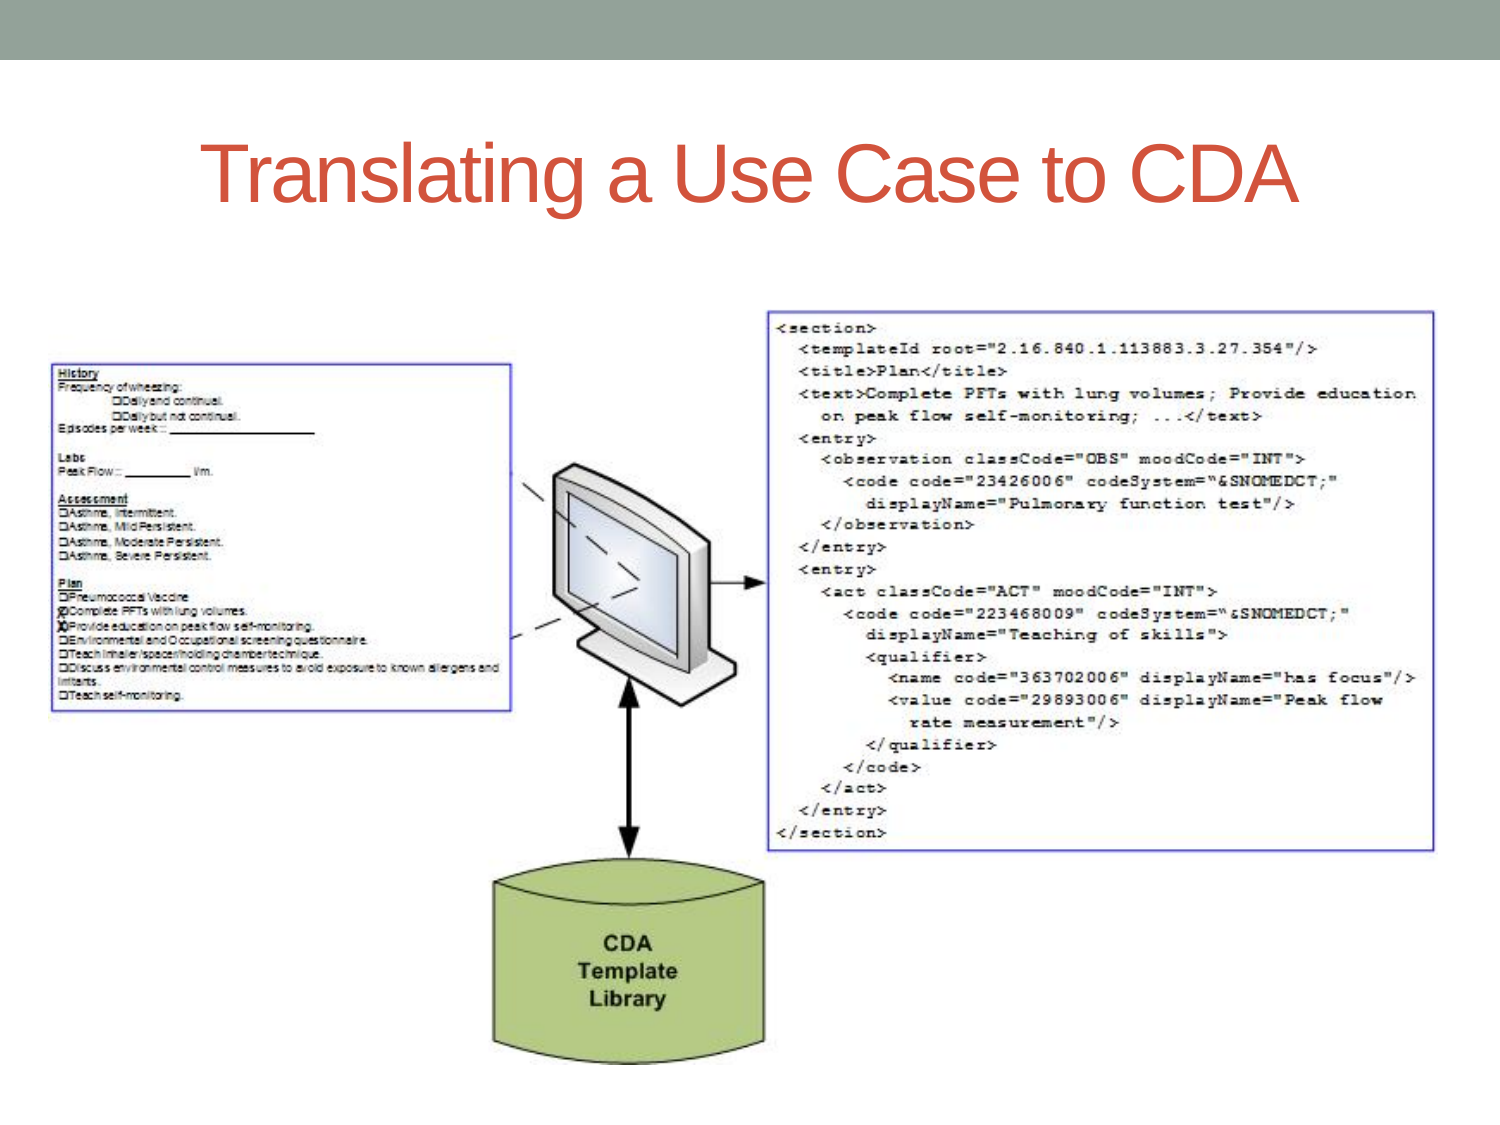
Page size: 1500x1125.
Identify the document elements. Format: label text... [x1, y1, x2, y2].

title Translating a Use Case to CDA [75, 87, 1425, 250]
picture [48, 309, 1438, 1066]
